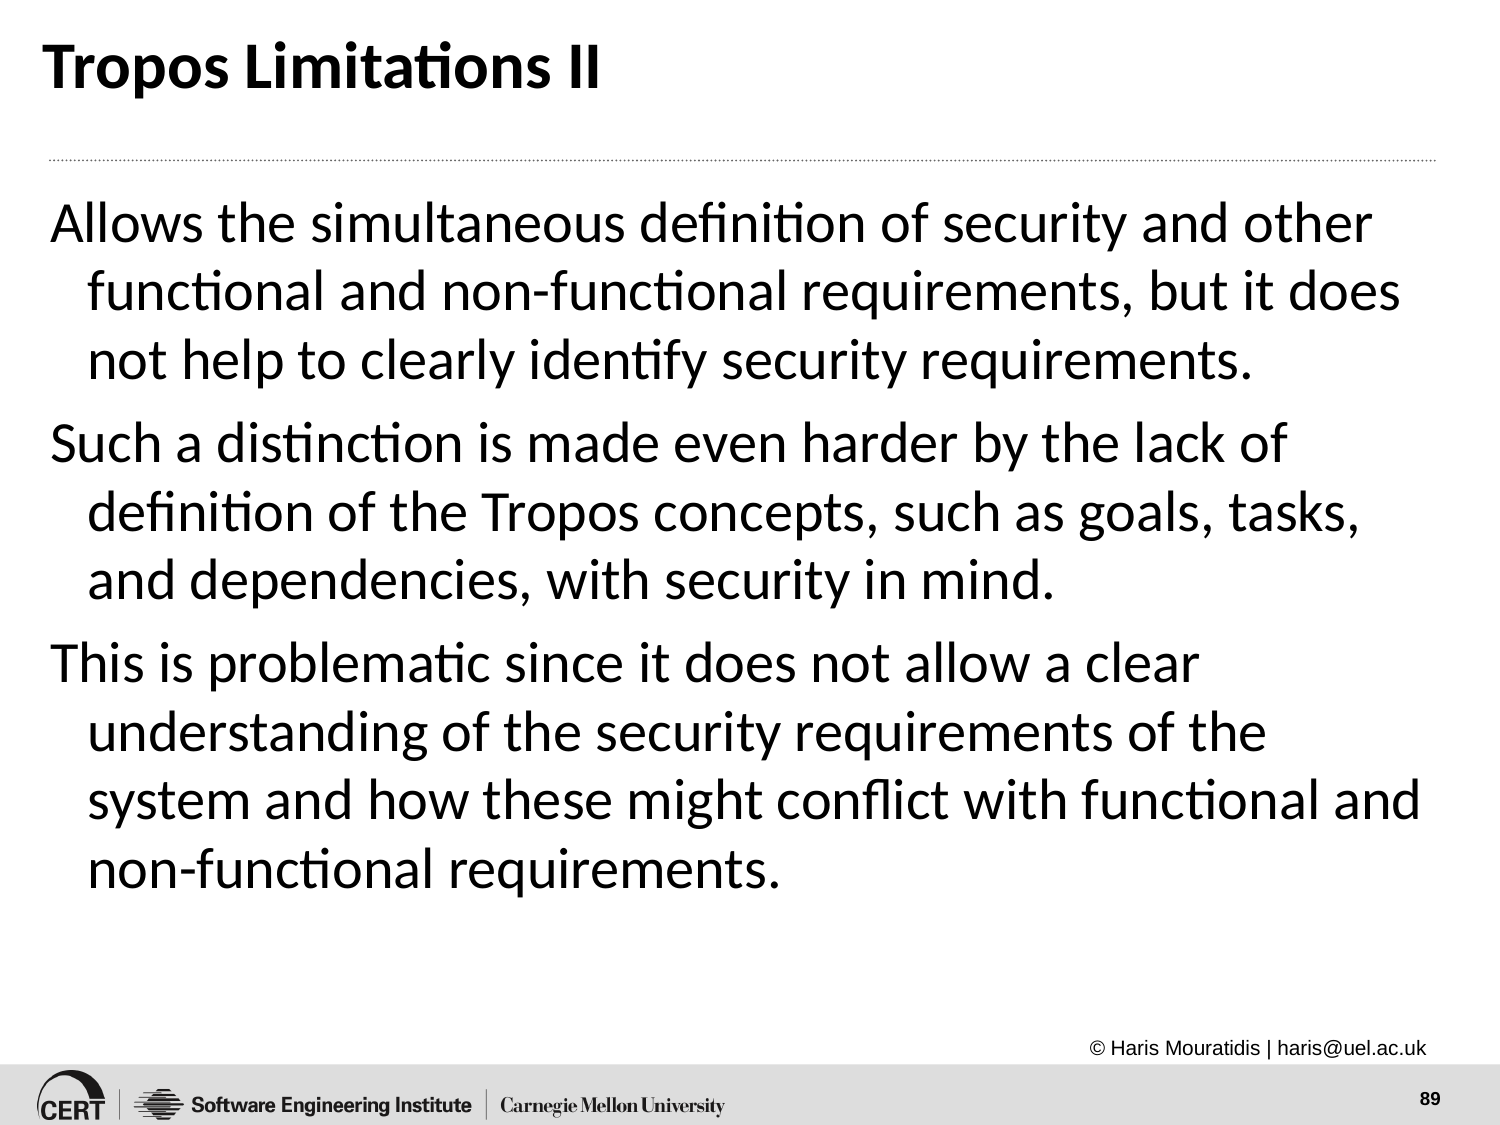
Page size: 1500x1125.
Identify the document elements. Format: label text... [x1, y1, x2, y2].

list Allows the simultaneous definition of security and other functional and non-functional requirements, but it does not help to clearly identify security requirements. Such a distinction is made even harder by the lack of definition of the Tropos concepts, such as goals, tasks, and dependencies, with security in mind. This is problematic since it does not allow a clear understanding of the security requirements of the system and how these might conflict with functional and non-functional requirements. [49, 187, 1438, 1001]
title Tropos Limitations II [42, 37, 1434, 155]
picture [37, 1069, 725, 1122]
text_box © Haris Mouratidis | haris@uel.ac.uk [1074, 1027, 1500, 1075]
